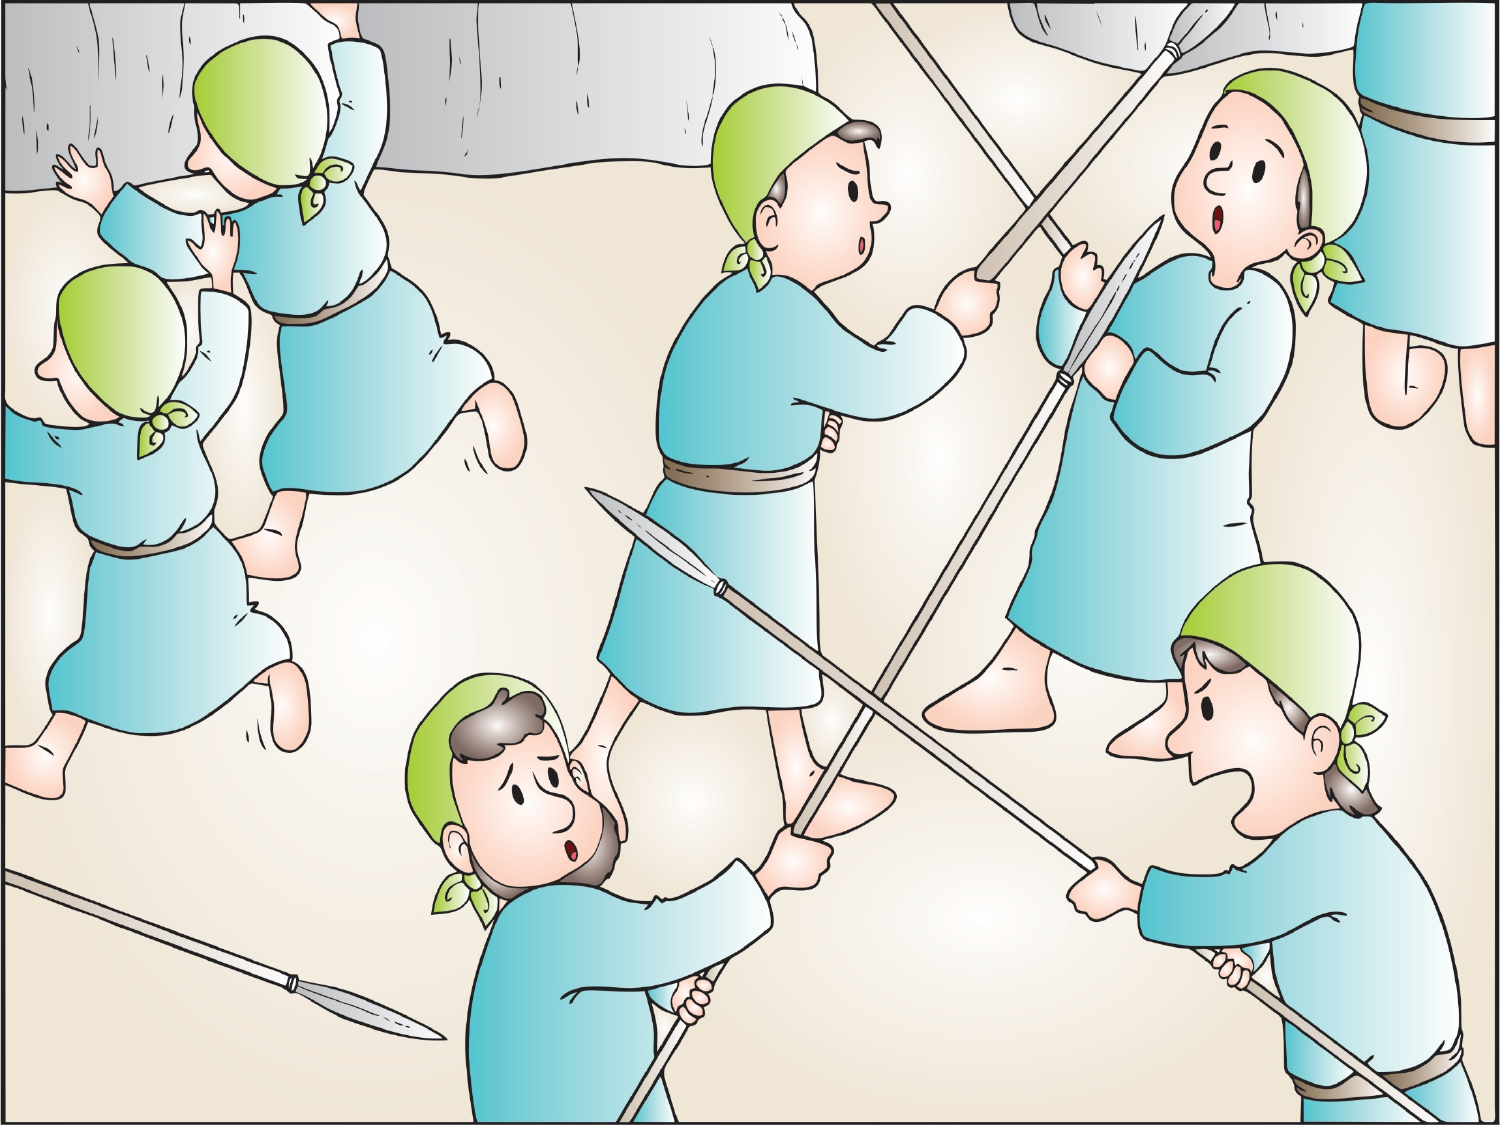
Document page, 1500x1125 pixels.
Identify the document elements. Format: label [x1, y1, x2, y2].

list [0, 0, 1500, 1125]
